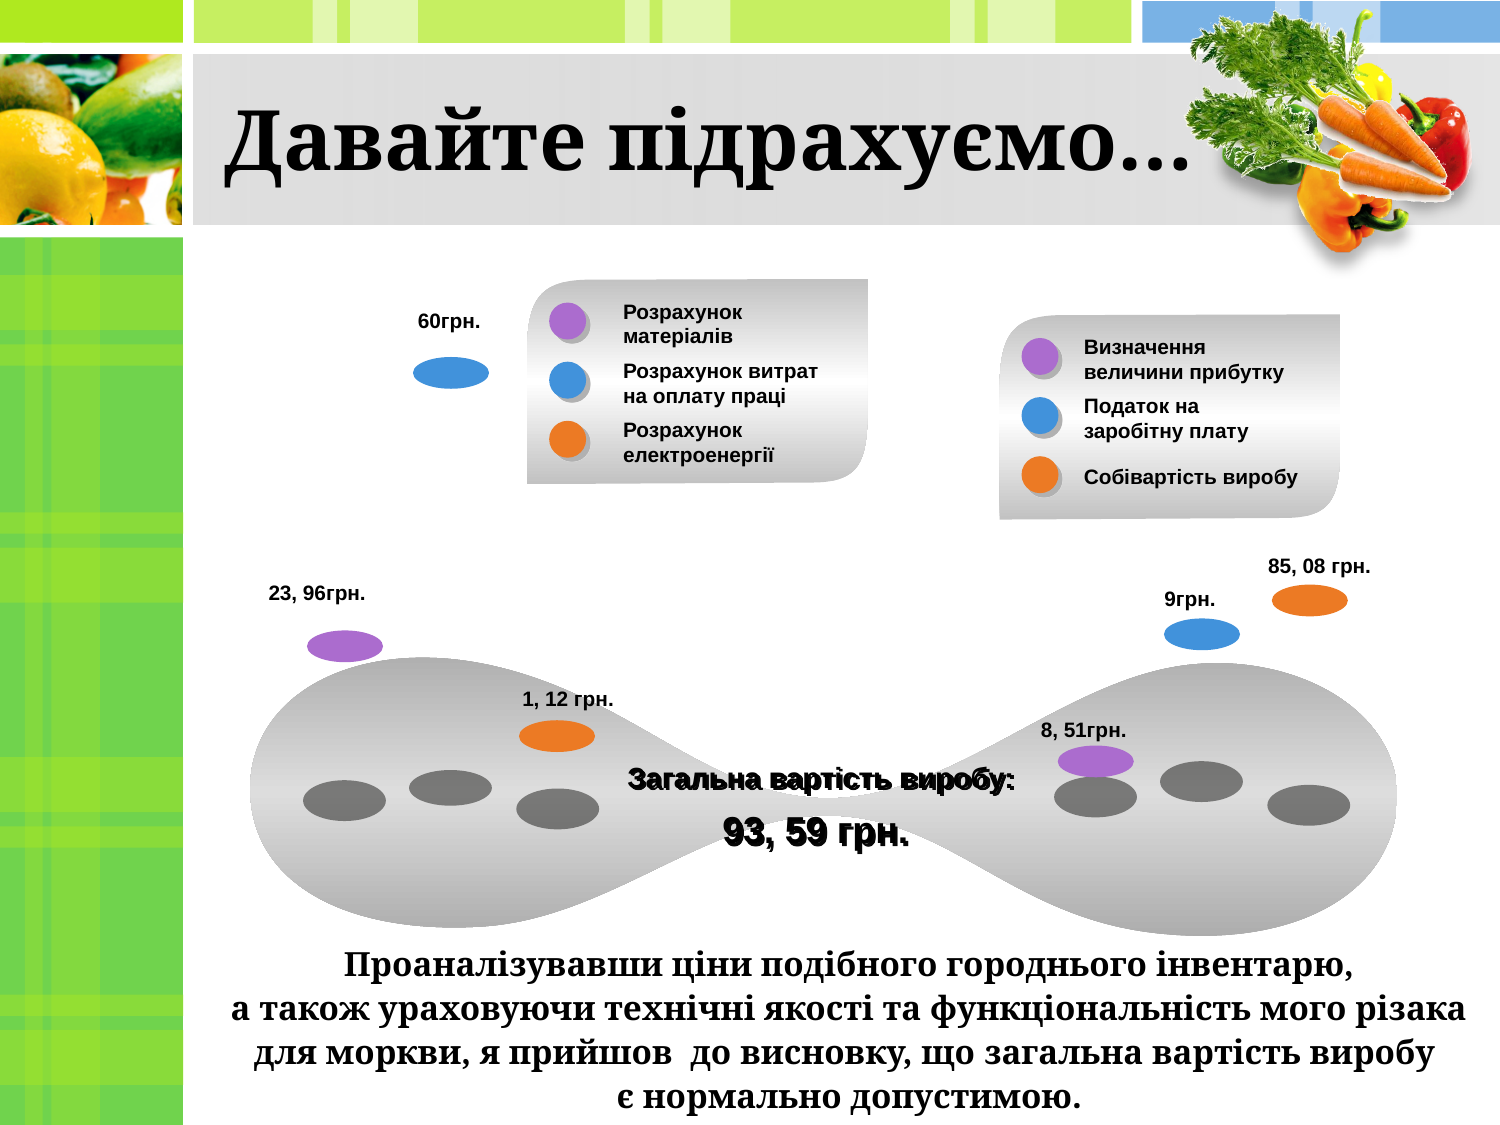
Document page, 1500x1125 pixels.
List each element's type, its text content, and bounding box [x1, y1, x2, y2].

text_box [549, 361, 587, 399]
text_box 85, 08 грн. [1251, 528, 1388, 589]
text_box 60грн. [384, 299, 520, 340]
text_box [250, 657, 682, 928]
text_box [526, 278, 868, 485]
text_box Податок на заробітну плату [1068, 385, 1316, 451]
text_box [1021, 337, 1059, 375]
text_box 1, 12 грн. [504, 661, 632, 722]
text_box [549, 302, 587, 340]
text_box Розрахунок витрат на оплату праці [608, 349, 855, 415]
text_box [549, 420, 587, 458]
text_box Загальна вартість виробу: 93, 59 грн. [608, 751, 1034, 859]
picture [0, 54, 182, 225]
text_box [1057, 753, 1134, 778]
text_box [1054, 777, 1137, 818]
text_box 23, 96грн. [242, 572, 393, 613]
text_box [1267, 784, 1351, 826]
text_box [518, 722, 596, 753]
text_box [1271, 589, 1348, 617]
title Давайте підрахуємо… [209, 74, 1166, 201]
text_box Визначення величини прибутку [1068, 326, 1316, 385]
text_box [969, 663, 1398, 931]
text_box Розрахунок матеріалів [608, 290, 855, 349]
text_box Собівартість виробу [1068, 456, 1316, 496]
text_box [999, 314, 1341, 520]
text_box [1021, 397, 1059, 435]
picture [1171, 0, 1483, 279]
text_box [1021, 456, 1059, 494]
text_box [516, 788, 600, 830]
text_box [412, 356, 490, 389]
text_box [303, 780, 386, 822]
text_box 9грн. [1141, 561, 1249, 622]
text_box 8, 51грн. [1021, 692, 1146, 753]
text_box [1163, 622, 1241, 651]
text_box [409, 770, 492, 806]
text_box [306, 630, 384, 663]
text_box Проаналізувавши ціни подібного городнього інвентарю, а також ураховуючи технічні якості та функціональність мого різака для моркви, я прийшов до висновку, що загальна вартість виробу є нормально допустимою. [35, 931, 1500, 1123]
text_box [1160, 761, 1243, 803]
text_box Розрахунок електроенергії [608, 408, 802, 474]
